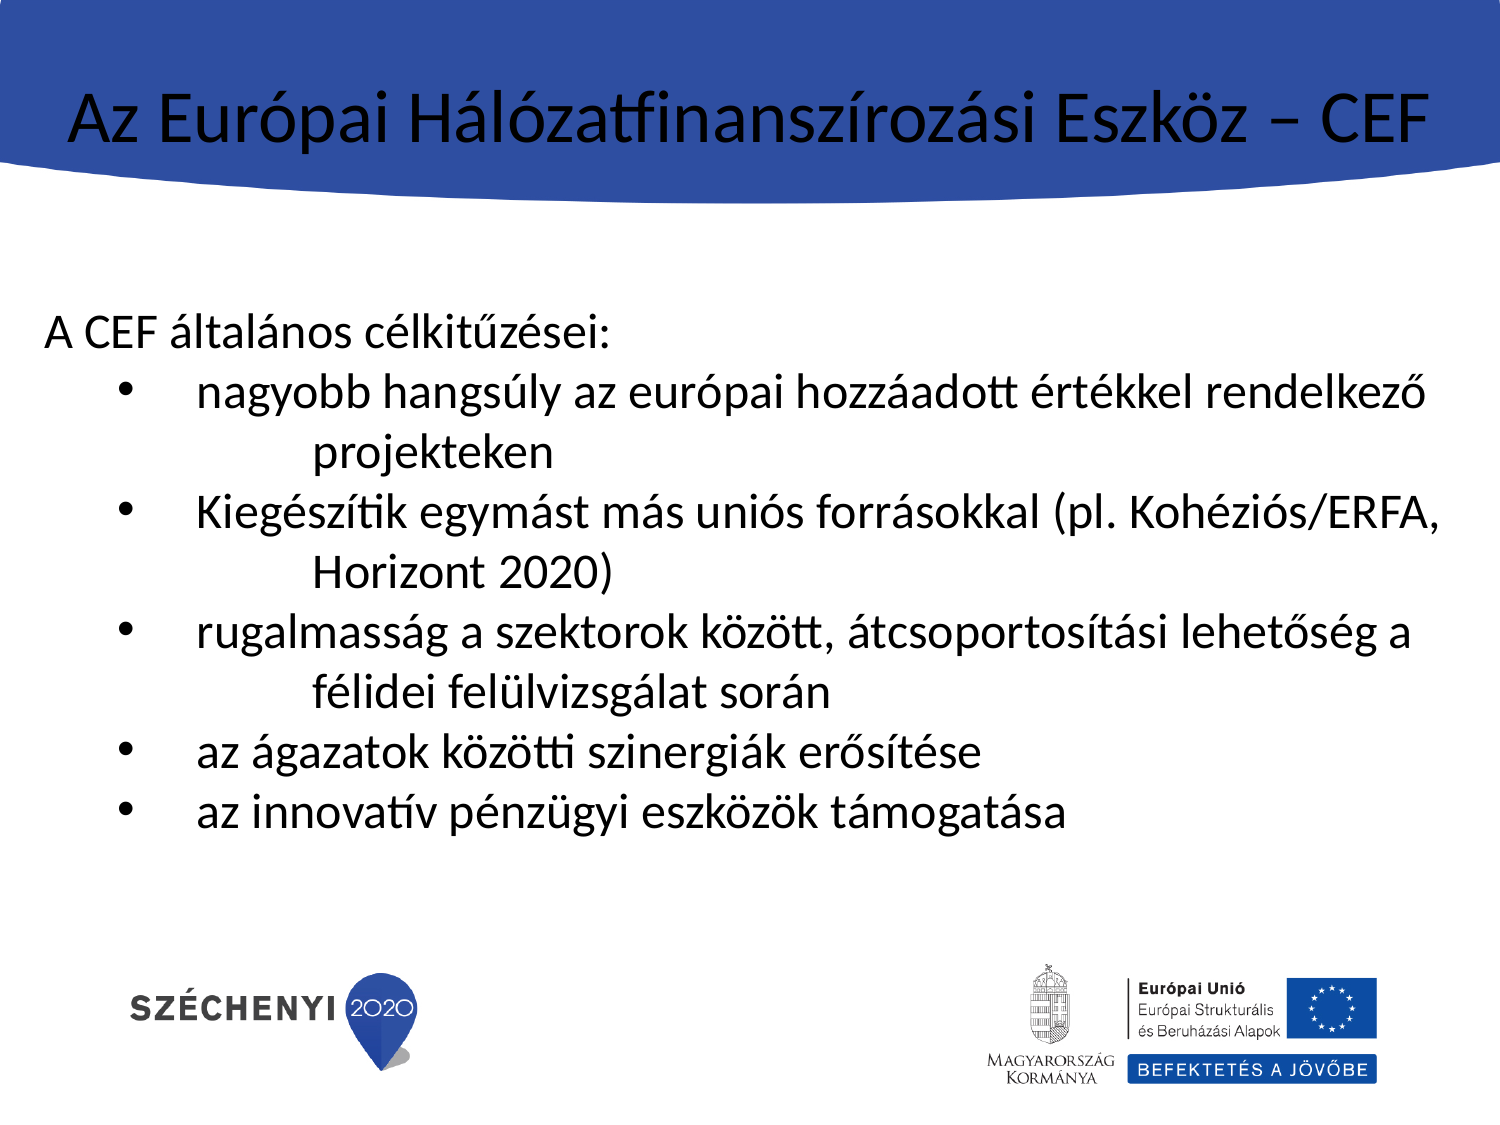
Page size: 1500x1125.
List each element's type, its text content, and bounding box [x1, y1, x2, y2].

text_box A CEF általános célkitűzései: nagyobb hangsúly az európai hozzáadott értékkel rendelkező projekteken Kiegészítik egymást más uniós forrásokkal (pl. Kohéziós/ERFA, Horizont 2020) rugalmasság a szektorok között, átcsoportosítási lehetőség a félidei felülvizsgálat során az ágazatok közötti szinergiák erősítése az innovatív pénzügyi eszközök támogatása [29, 290, 1471, 891]
picture [0, 0, 1500, 1125]
title Az Európai Hálózatfinanszírozási Eszköz – CEF [29, 62, 1471, 163]
